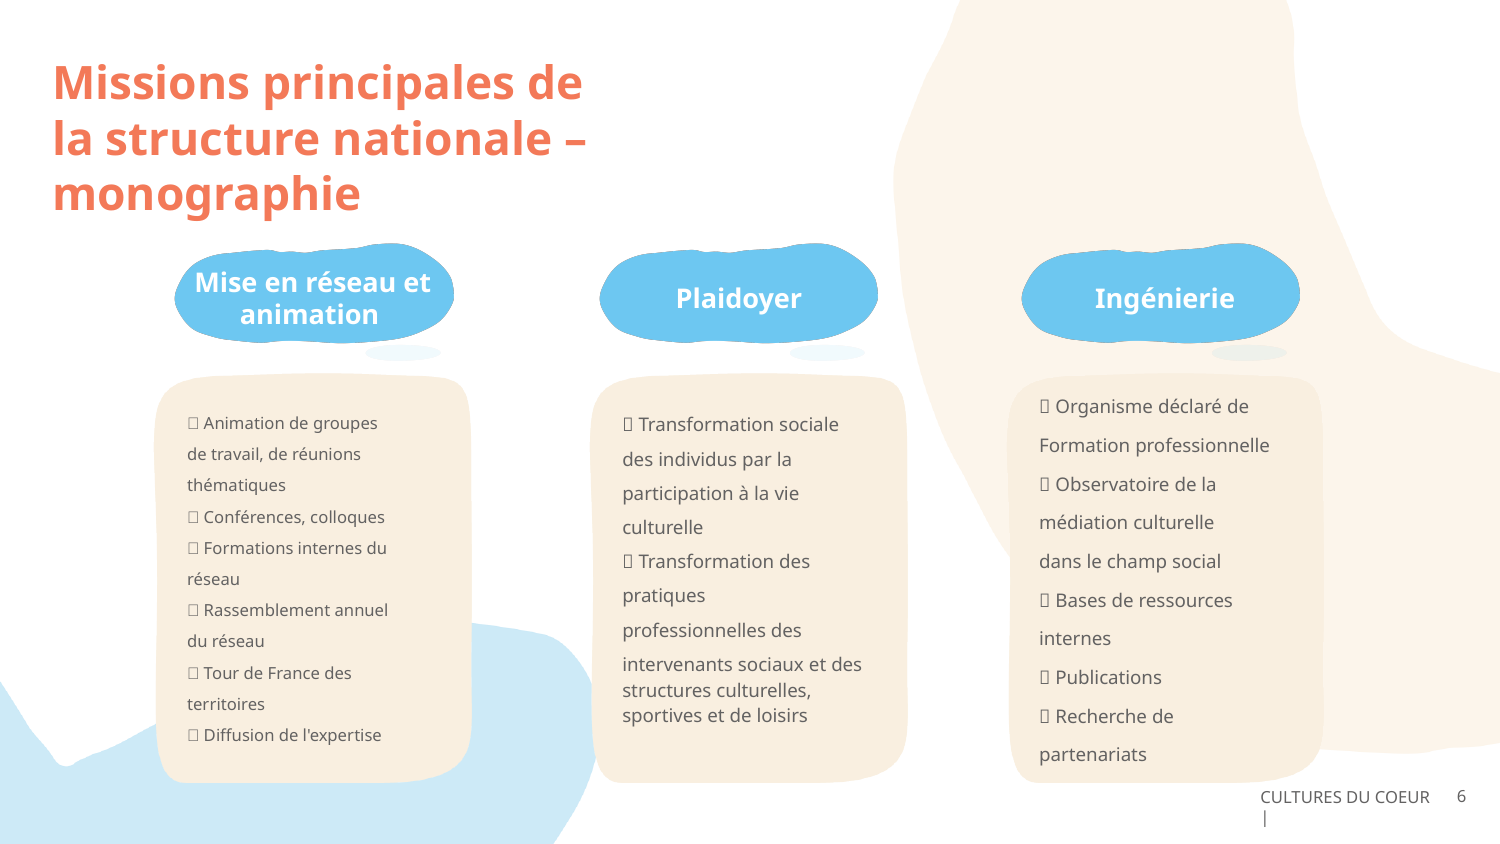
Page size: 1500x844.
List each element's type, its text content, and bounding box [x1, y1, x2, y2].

slide_number 6 [1391, 764, 1482, 830]
subtitle  Animation de groupes de travail, de réunions thématiques  Conférences, colloques  Formations internes du réseau  Rassemblement annuel du réseau  Tour de France des territoires  Diffusion de l'expertise [172, 394, 454, 756]
title Plaidoyer [579, 249, 898, 347]
title Mise en réseau et animation [153, 249, 472, 347]
title Missions principales de la structure nationale – monographie [37, 38, 611, 250]
subtitle  Transformation sociale des individus par la participation à la vie culturelle  Transformation des pratiques professionnelles des intervenants sociaux et des structures culturelles, sportives et de loisirs [607, 394, 898, 756]
subtitle  Organisme déclaré de Formation professionnelle  Observatoire de la médiation culturelle dans le champ social  Bases de ressources internes  Publications  Recherche de partenariats [1024, 371, 1392, 811]
picture [0, 0, 1500, 844]
title Ingénierie [1006, 249, 1324, 347]
